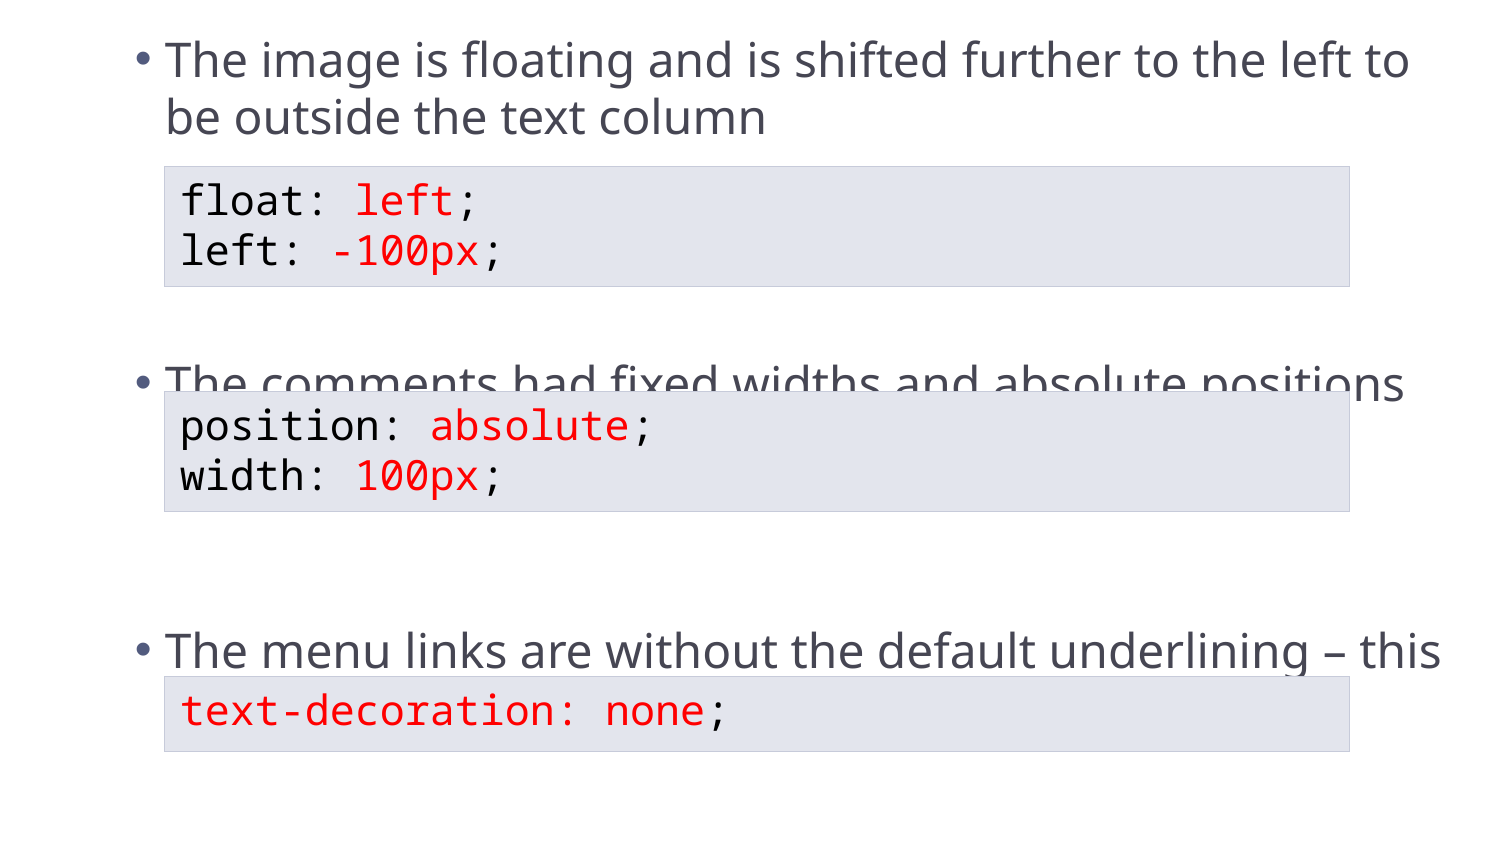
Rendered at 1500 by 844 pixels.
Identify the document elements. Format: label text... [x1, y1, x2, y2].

text_box text-decoration: none; [164, 676, 1350, 752]
text_box position: absolute; width: 100px; [164, 391, 1350, 512]
list The image is floating and is shifted further to the left to be outside the text column The comments had fixed widths and absolute positions The menu links are without the default underlining – this is done with the property text-decoration [75, 21, 1475, 835]
text_box float: left; left: -100px; [164, 166, 1350, 287]
